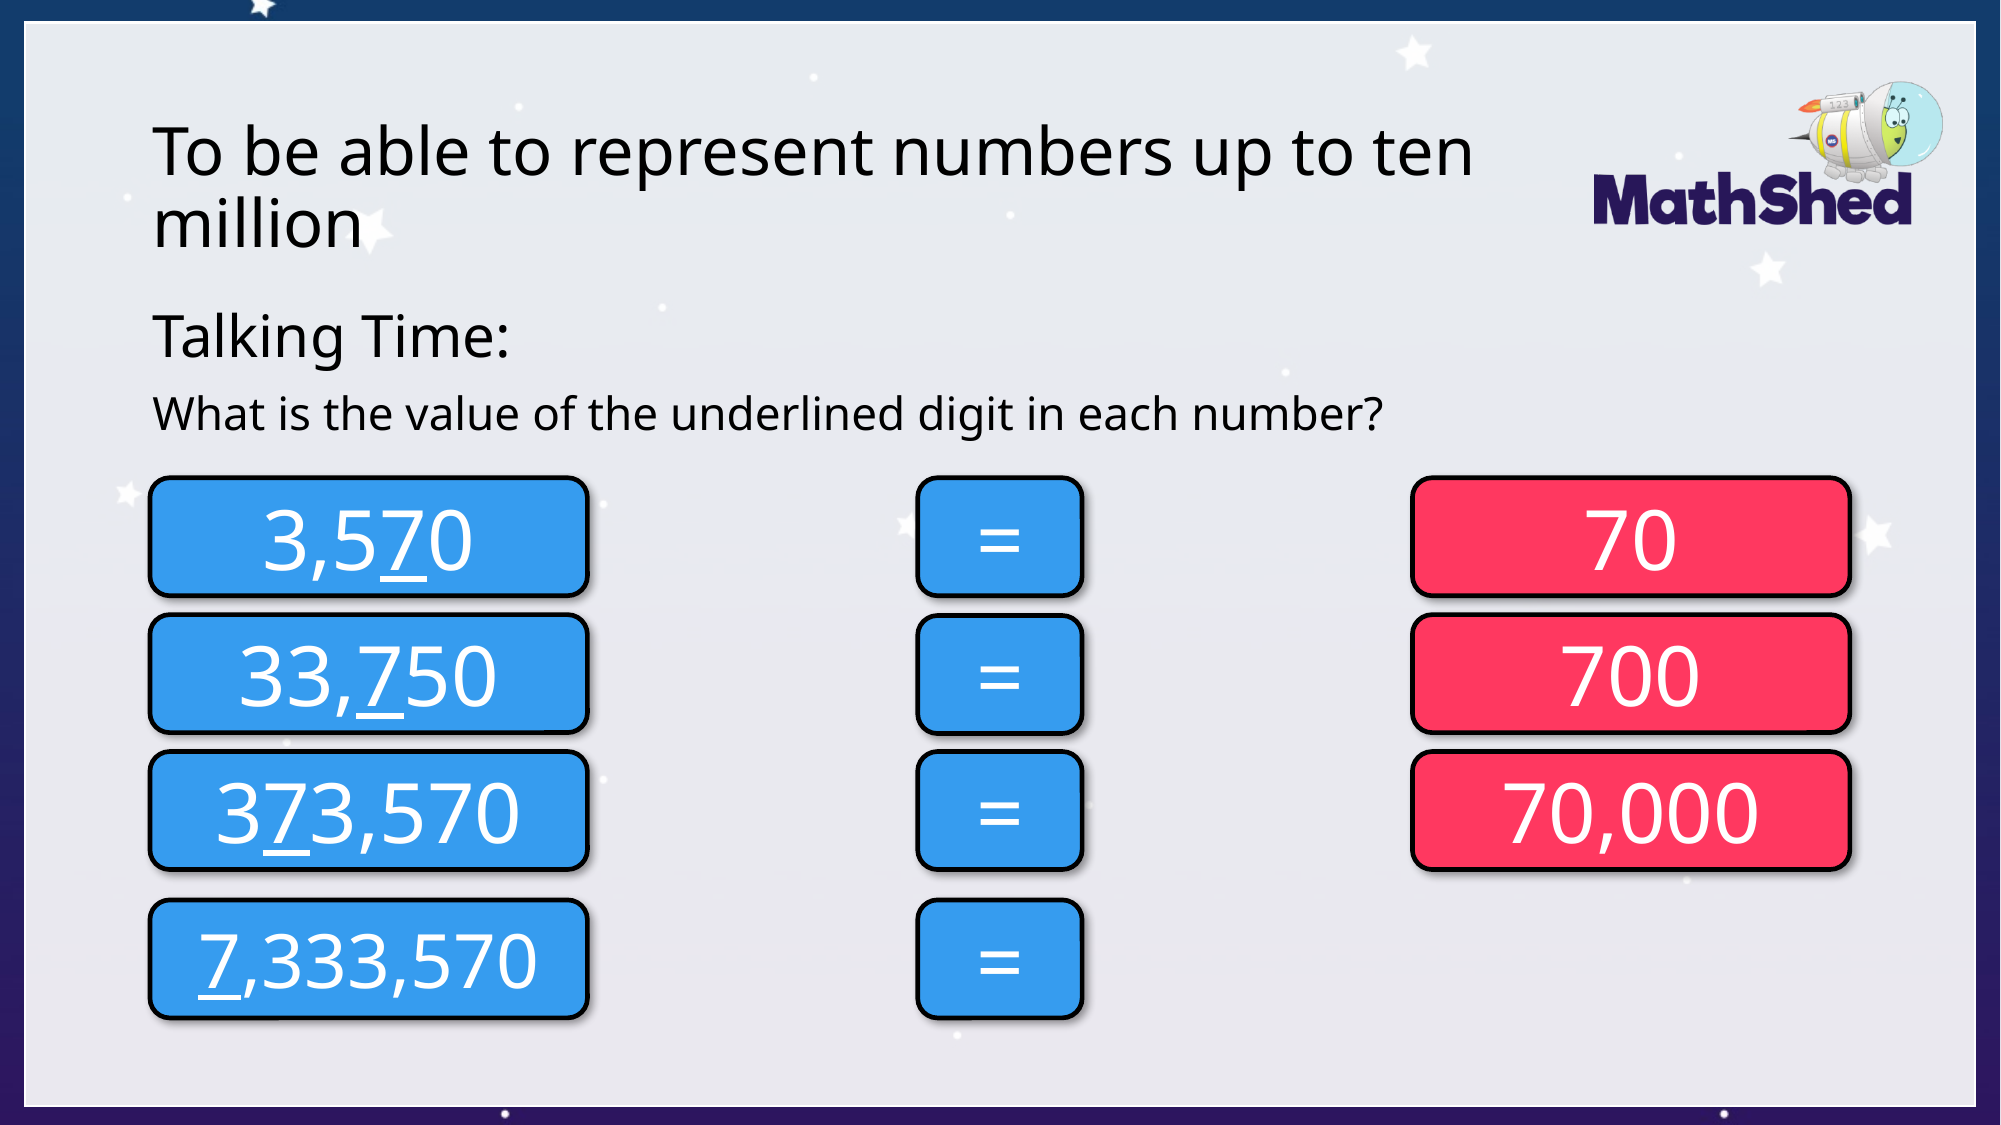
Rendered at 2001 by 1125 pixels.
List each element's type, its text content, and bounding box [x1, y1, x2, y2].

text_box 33,750 [148, 613, 589, 734]
picture [0, 0, 2001, 1125]
title To be able to represent numbers up to ten million [137, 81, 1578, 299]
text_box = [916, 476, 1084, 597]
text_box = [916, 750, 1084, 871]
text_box = [916, 614, 1084, 735]
text_box 3,570 [148, 476, 589, 597]
list Talking Time: What is the value of the underlined digit in each number? [137, 299, 1863, 1014]
text_box 7,333,570 [148, 898, 589, 1019]
text_box 70,000 [1411, 750, 1851, 871]
text_box = [916, 898, 1084, 1019]
text_box 700 [1411, 613, 1851, 734]
text_box 373,570 [148, 750, 589, 871]
text_box 70 [1411, 476, 1851, 597]
